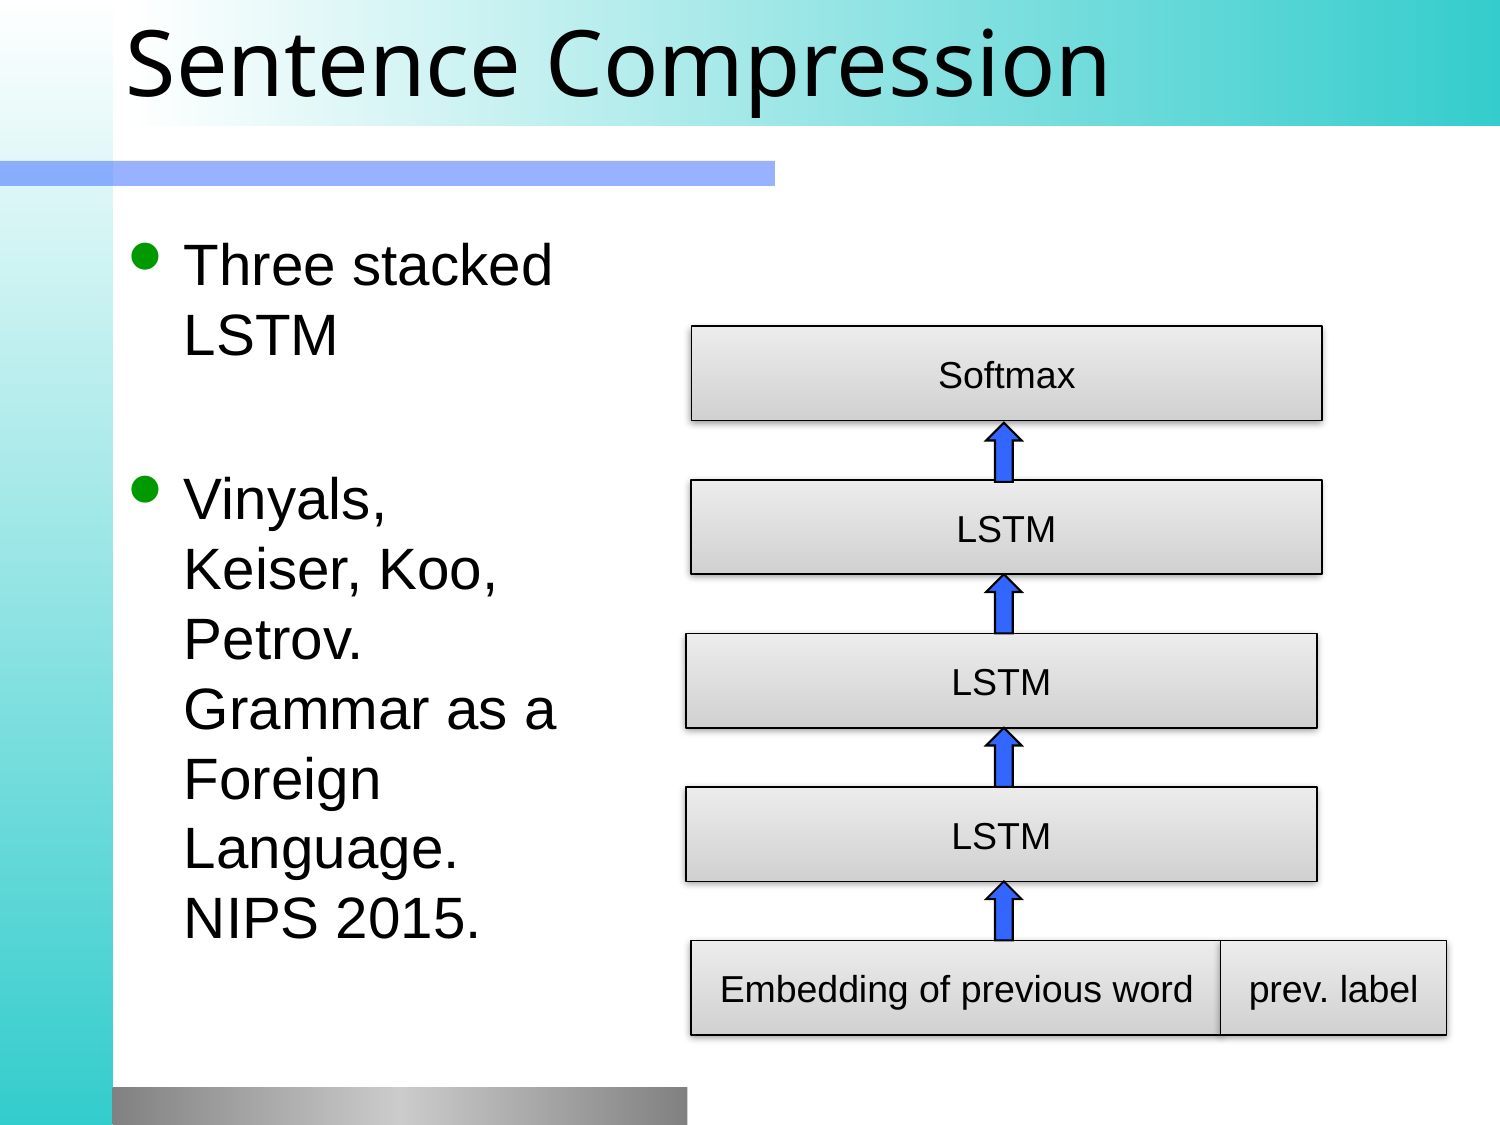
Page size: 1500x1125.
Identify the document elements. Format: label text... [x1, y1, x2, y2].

text_box [986, 881, 1022, 941]
text_box Softmax [691, 325, 1323, 421]
text_box Embedding of previous word [690, 940, 1218, 1036]
list Three stacked LSTM Vinyals, Keiser, Koo, Petrov. Grammar as a Foreign Language. NIPS 2015. [112, 219, 585, 1073]
text_box [986, 574, 1022, 634]
text_box LSTM [685, 633, 1318, 729]
text_box LSTM [685, 786, 1318, 882]
text_box LSTM [690, 479, 1323, 575]
title Sentence Compression [110, 0, 1386, 121]
text_box [986, 422, 1022, 482]
text_box prev. label [1220, 940, 1447, 1036]
text_box [986, 727, 1022, 787]
